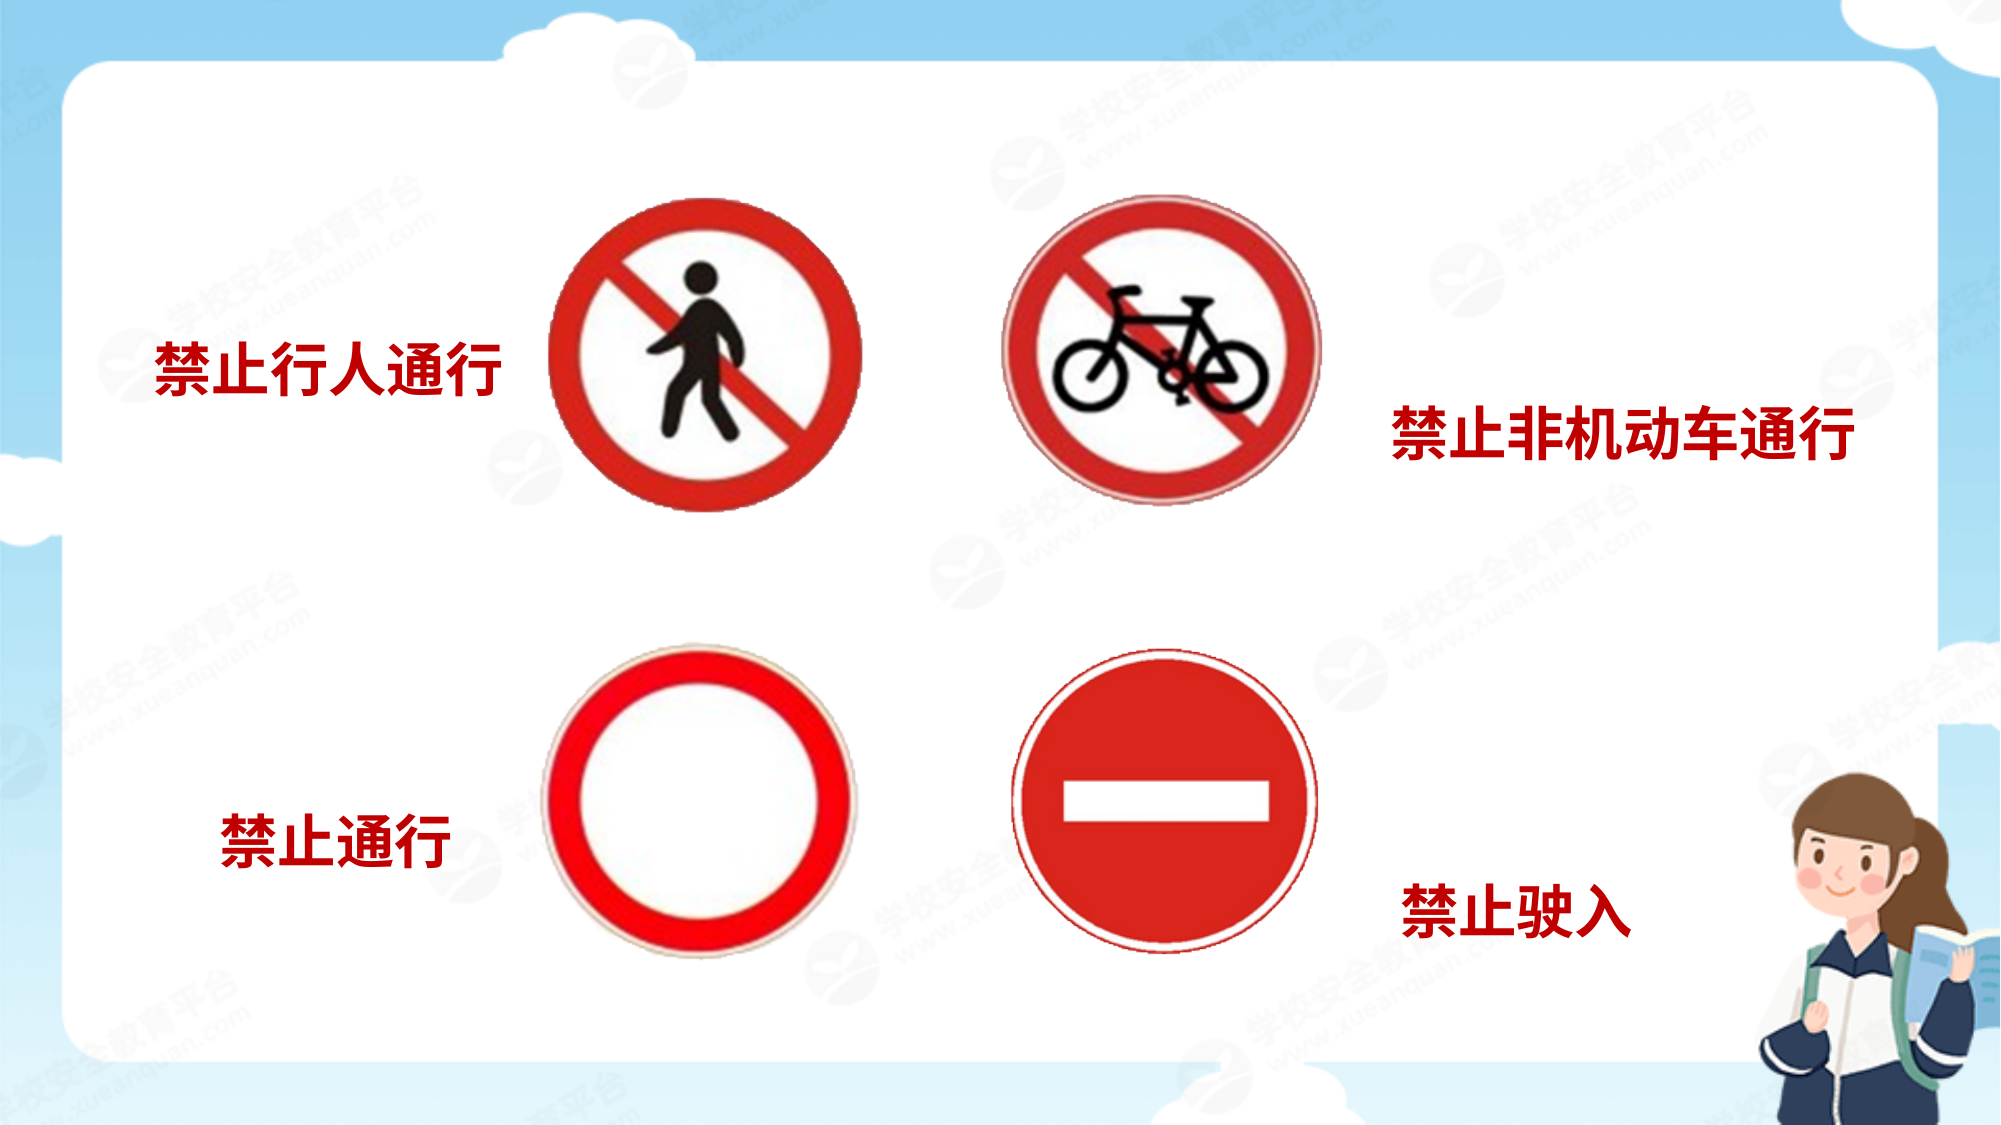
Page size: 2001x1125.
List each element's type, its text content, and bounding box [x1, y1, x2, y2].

text_box 禁止通行 [186, 797, 471, 883]
text_box 禁止非机动车通行 [1381, 389, 1886, 475]
text_box 禁止驶入 [1382, 867, 1658, 953]
picture [0, 0, 2001, 1125]
text_box 禁止行人通行 [138, 325, 480, 411]
